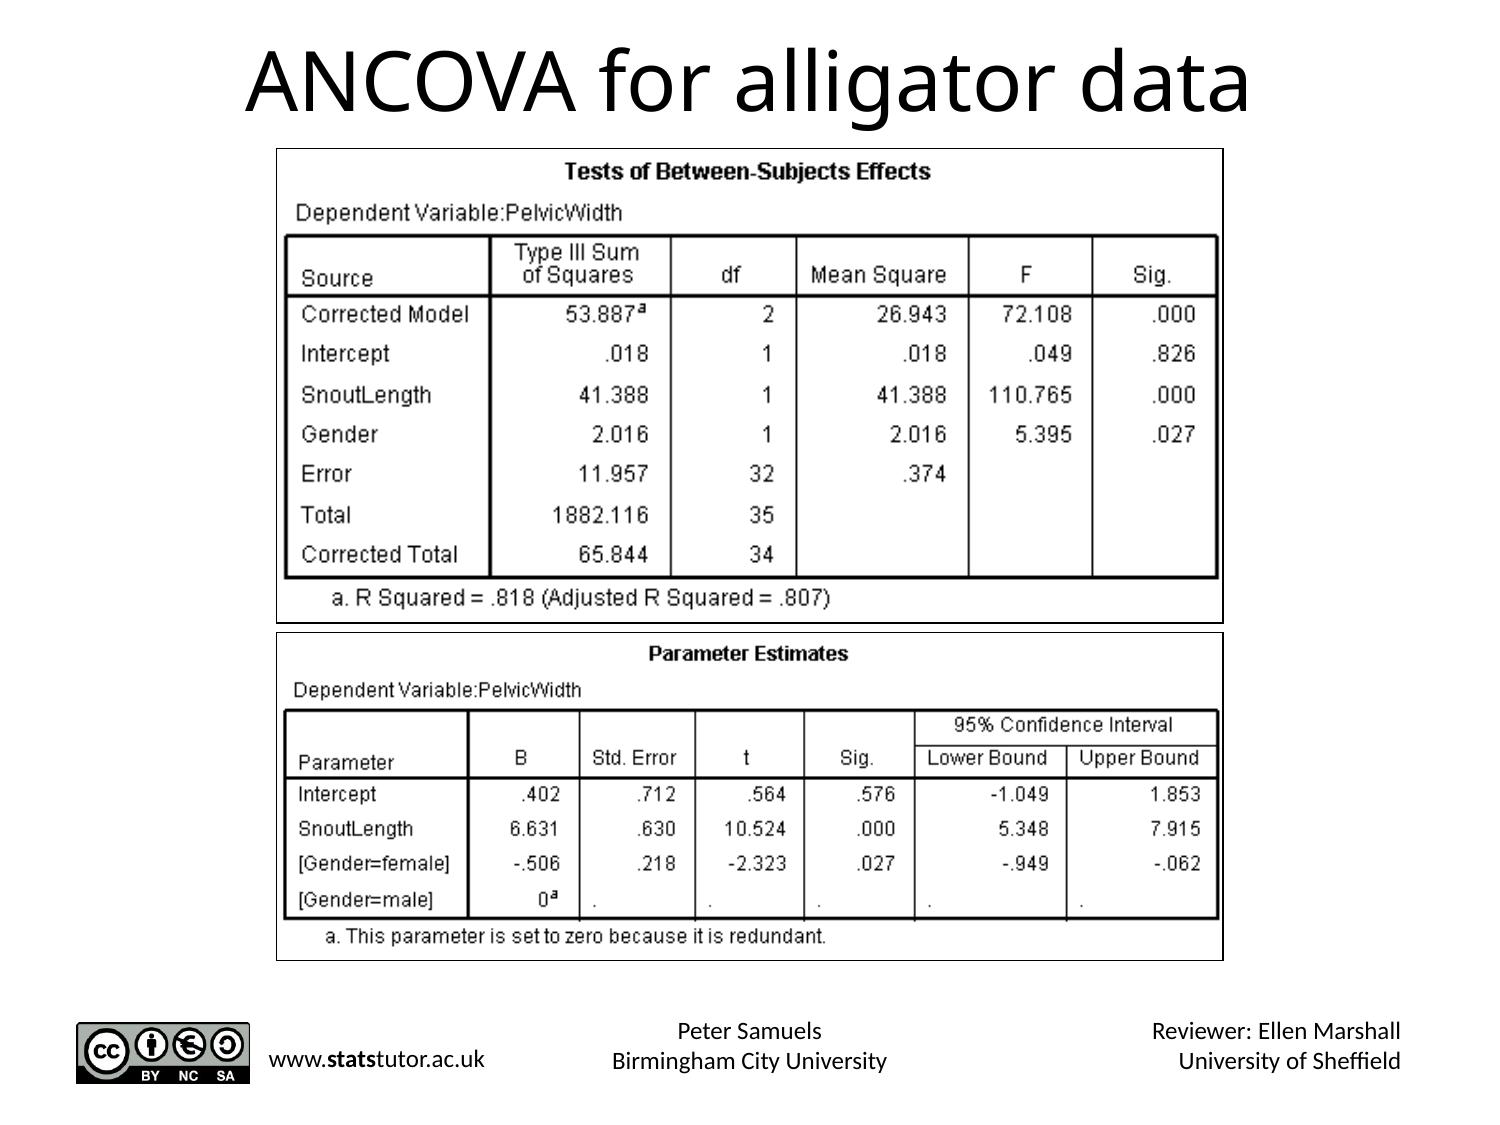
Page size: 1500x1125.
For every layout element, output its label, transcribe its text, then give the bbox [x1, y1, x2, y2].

picture [277, 148, 1223, 623]
picture [76, 1022, 251, 1084]
text_box www.statstutor.ac.uk [254, 1035, 573, 1080]
text_box Peter Samuels Birmingham City University [549, 1007, 951, 1083]
text_box Reviewer: Ellen Marshall University of Sheffield [1038, 1007, 1417, 1083]
title ANCOVA for alligator data [112, 19, 1388, 138]
picture [277, 633, 1223, 961]
